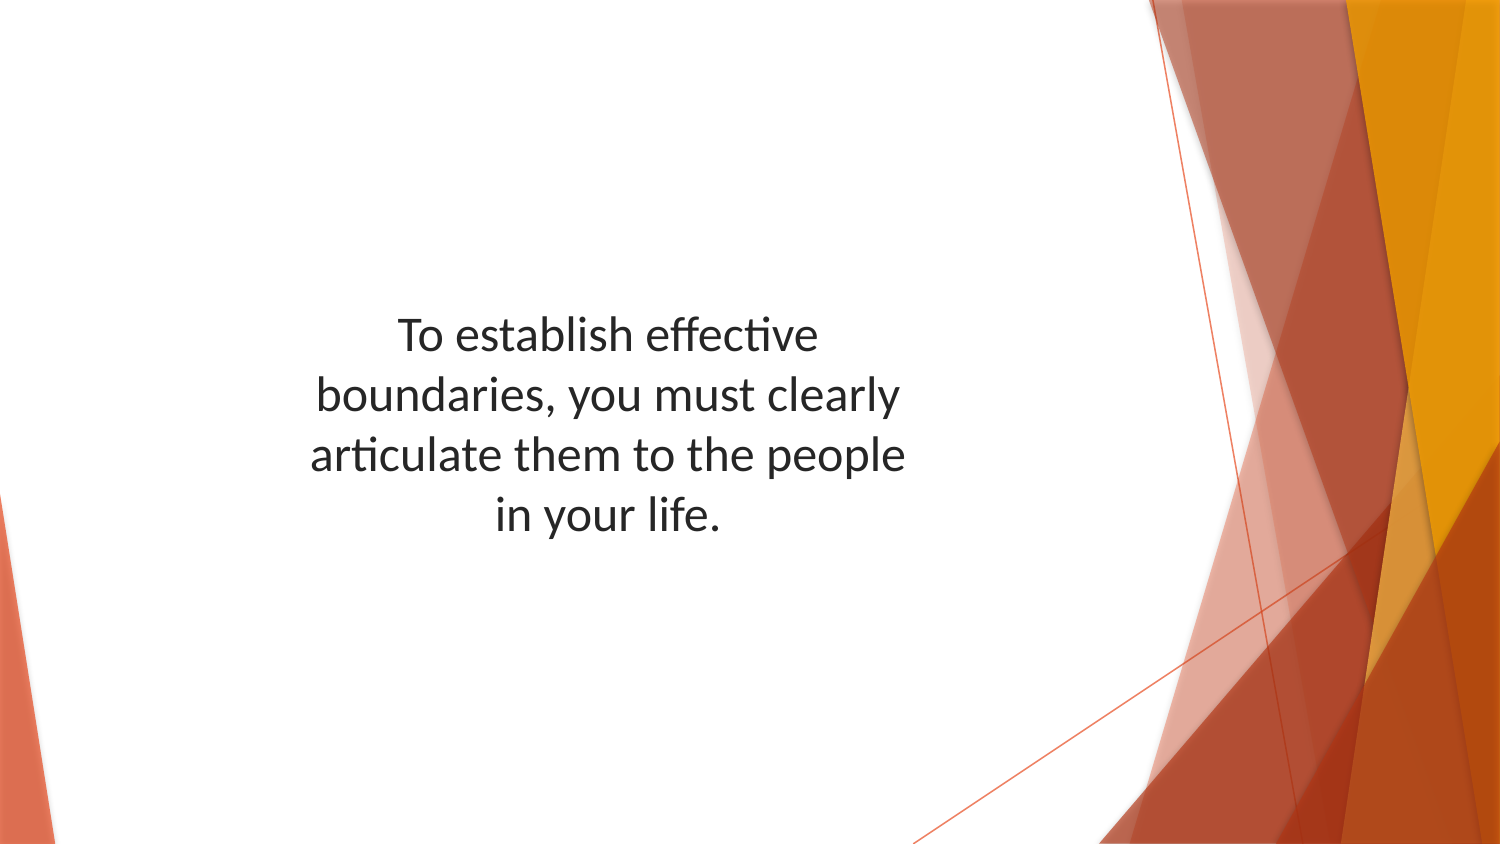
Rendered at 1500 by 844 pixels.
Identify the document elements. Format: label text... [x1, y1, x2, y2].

list To establish effective boundaries, you must clearly articulate them to the people in your life. [289, 114, 928, 729]
